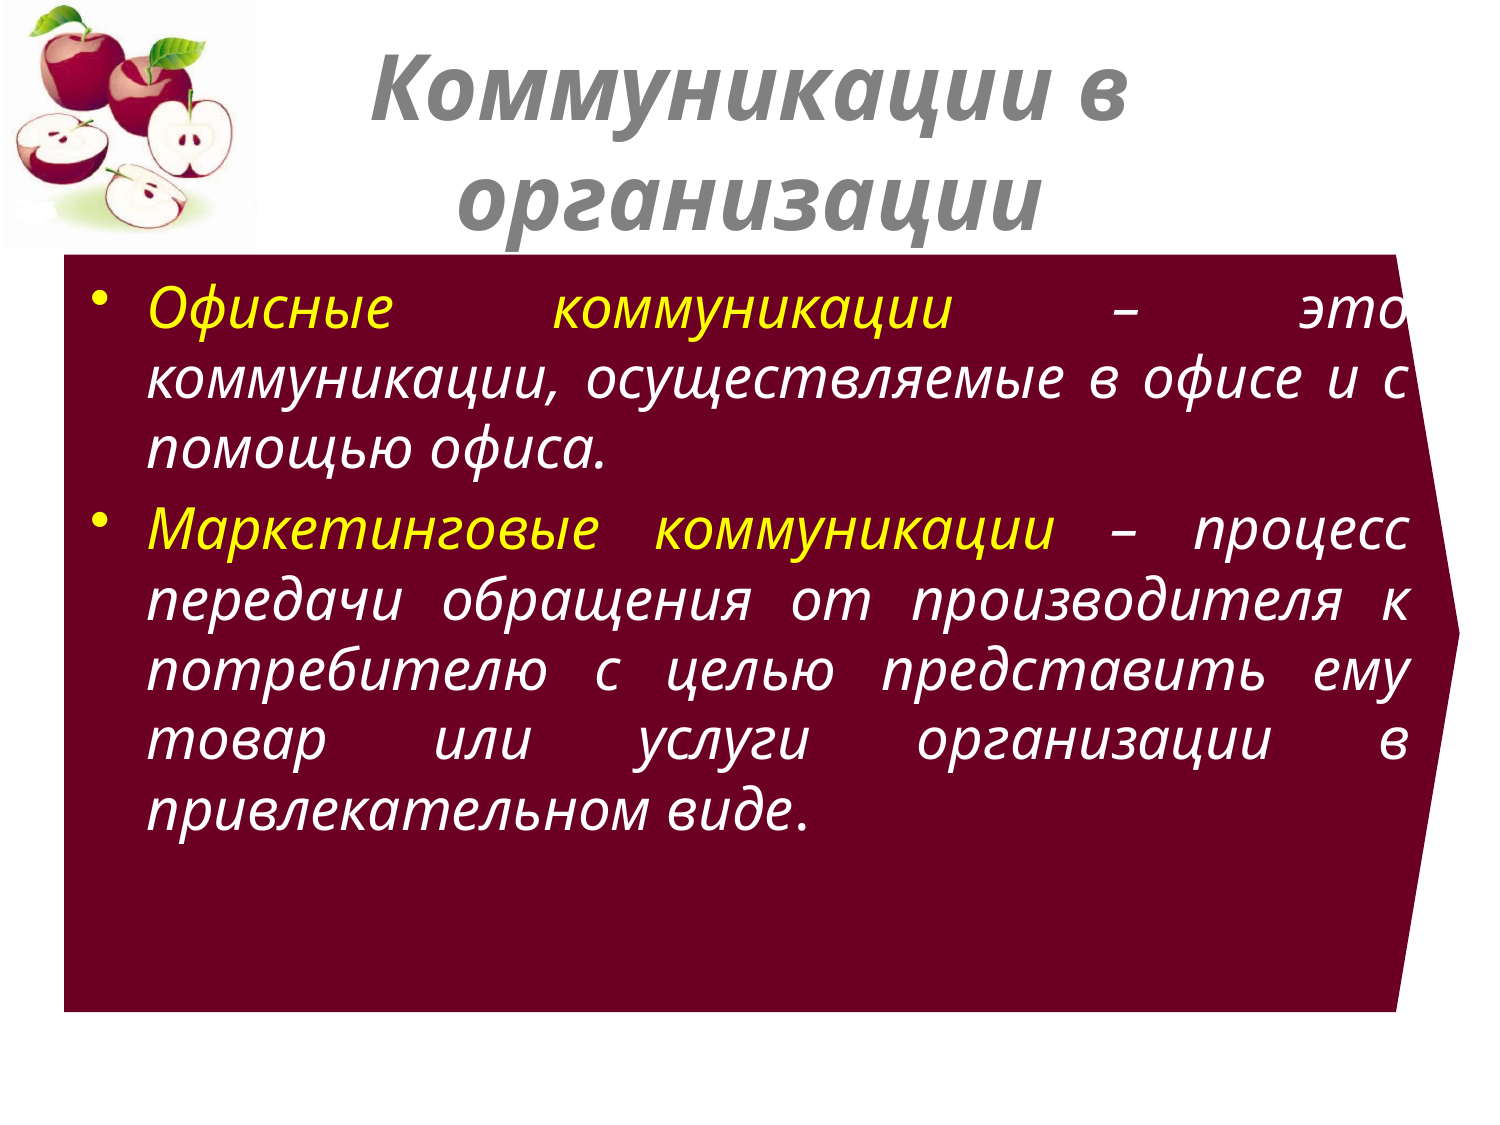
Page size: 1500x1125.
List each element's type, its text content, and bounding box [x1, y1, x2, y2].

list Офисные коммуникации – это коммуникации, осуществляемые в офисе и с помощью офиса. Маркетинговые коммуникации – процесс передачи обращения от производителя к потребителю с целью представить ему товар или услуги организации в привлекательном виде. [75, 262, 1425, 1005]
title Коммуникации в организации [75, 45, 1425, 233]
picture [3, 0, 258, 249]
